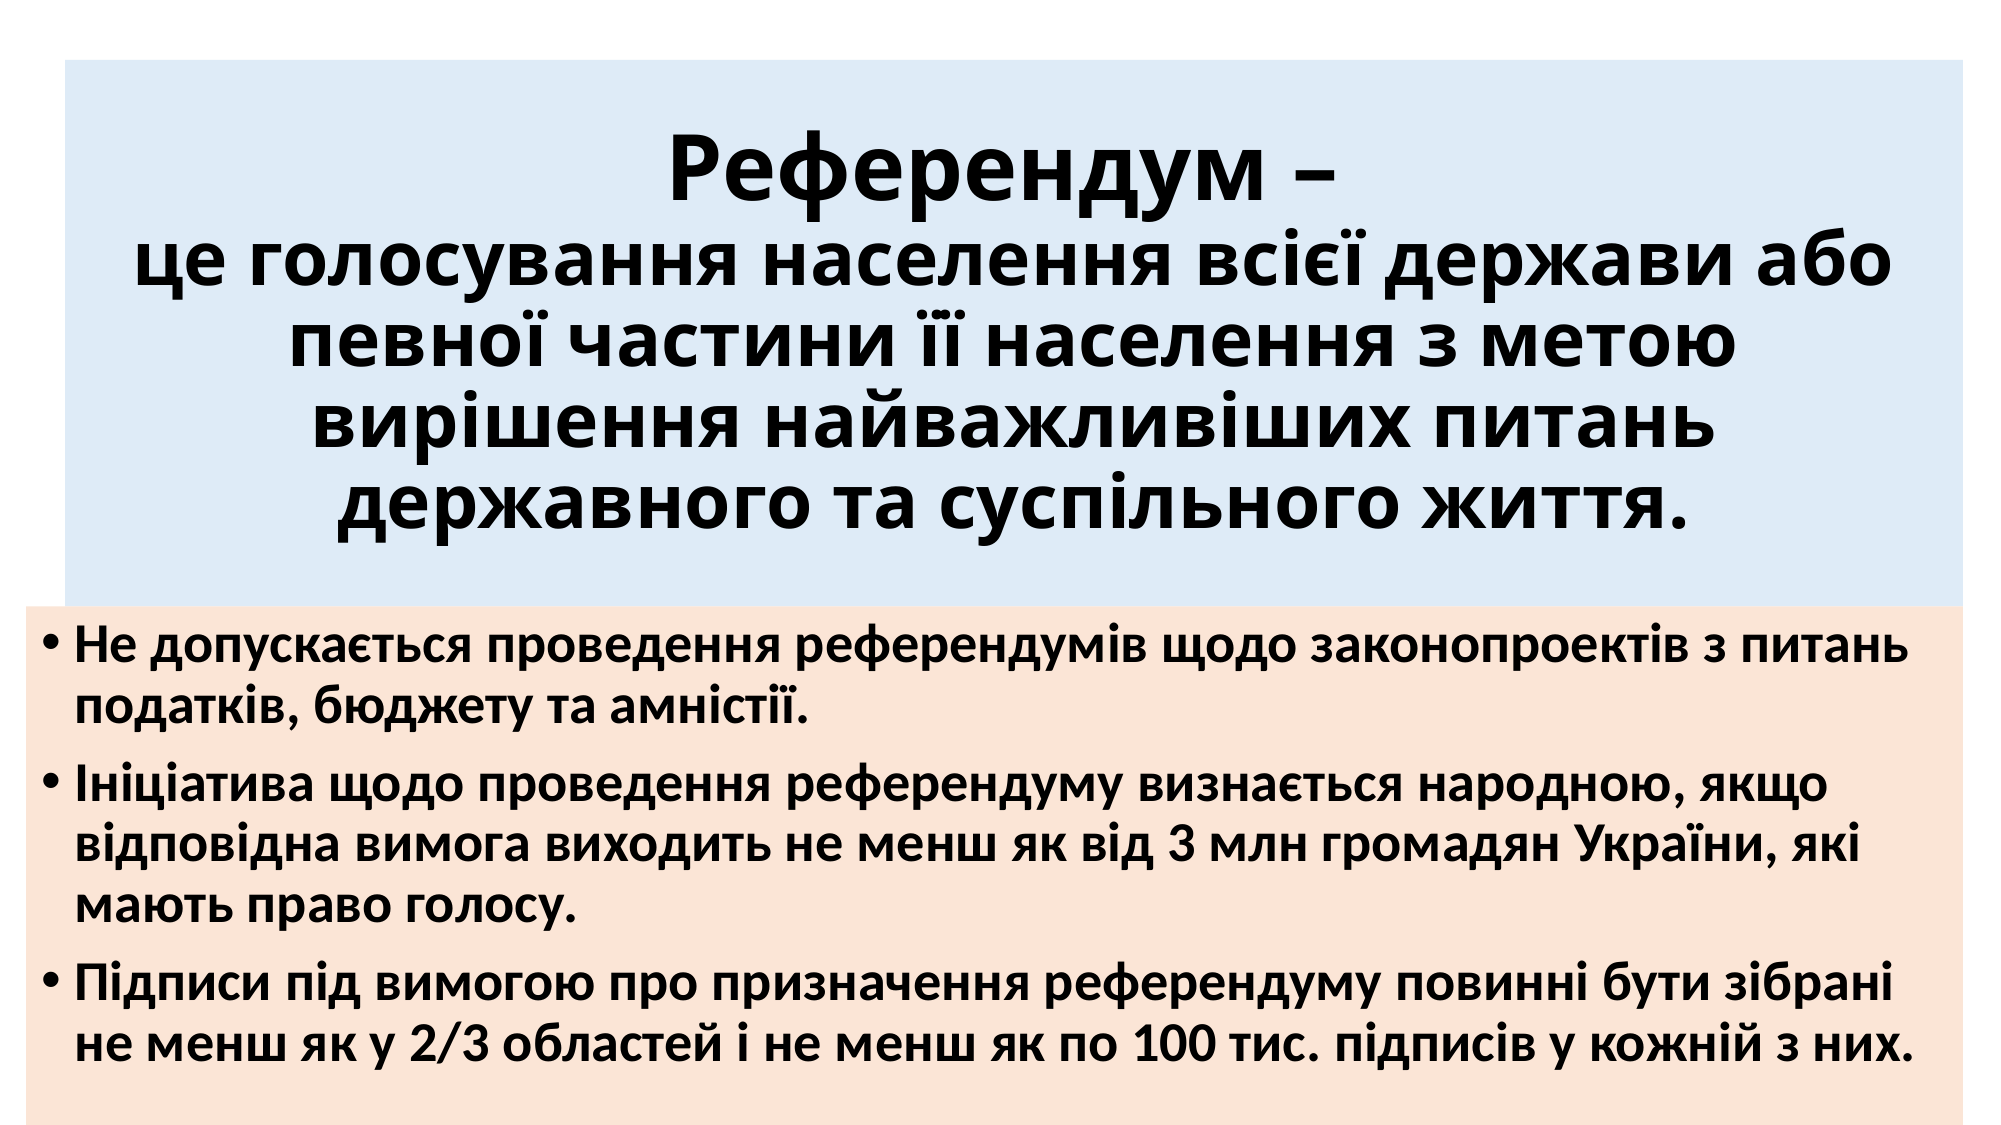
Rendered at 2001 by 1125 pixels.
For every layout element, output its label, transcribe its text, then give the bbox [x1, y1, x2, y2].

title Референдум – це голосування населення всієї держави або певної частини її населення з метою вирішення найважливіших питань державного та суспільного життя. [65, 59, 1963, 606]
list Не допускається проведення референдумів щодо законопроектів з питань податків, бюджету та амністії. Ініціатива щодо проведення референдуму визнається народною, якщо відповідна вимога виходить не менш як від 3 млн громадян України, які мають право голосу. Підписи під вимогою про призначення референдуму повинні бути зібрані не менш як у 2/3 областей і не менш як по 100 тис. підписів у кожній з них. [26, 606, 1963, 1125]
